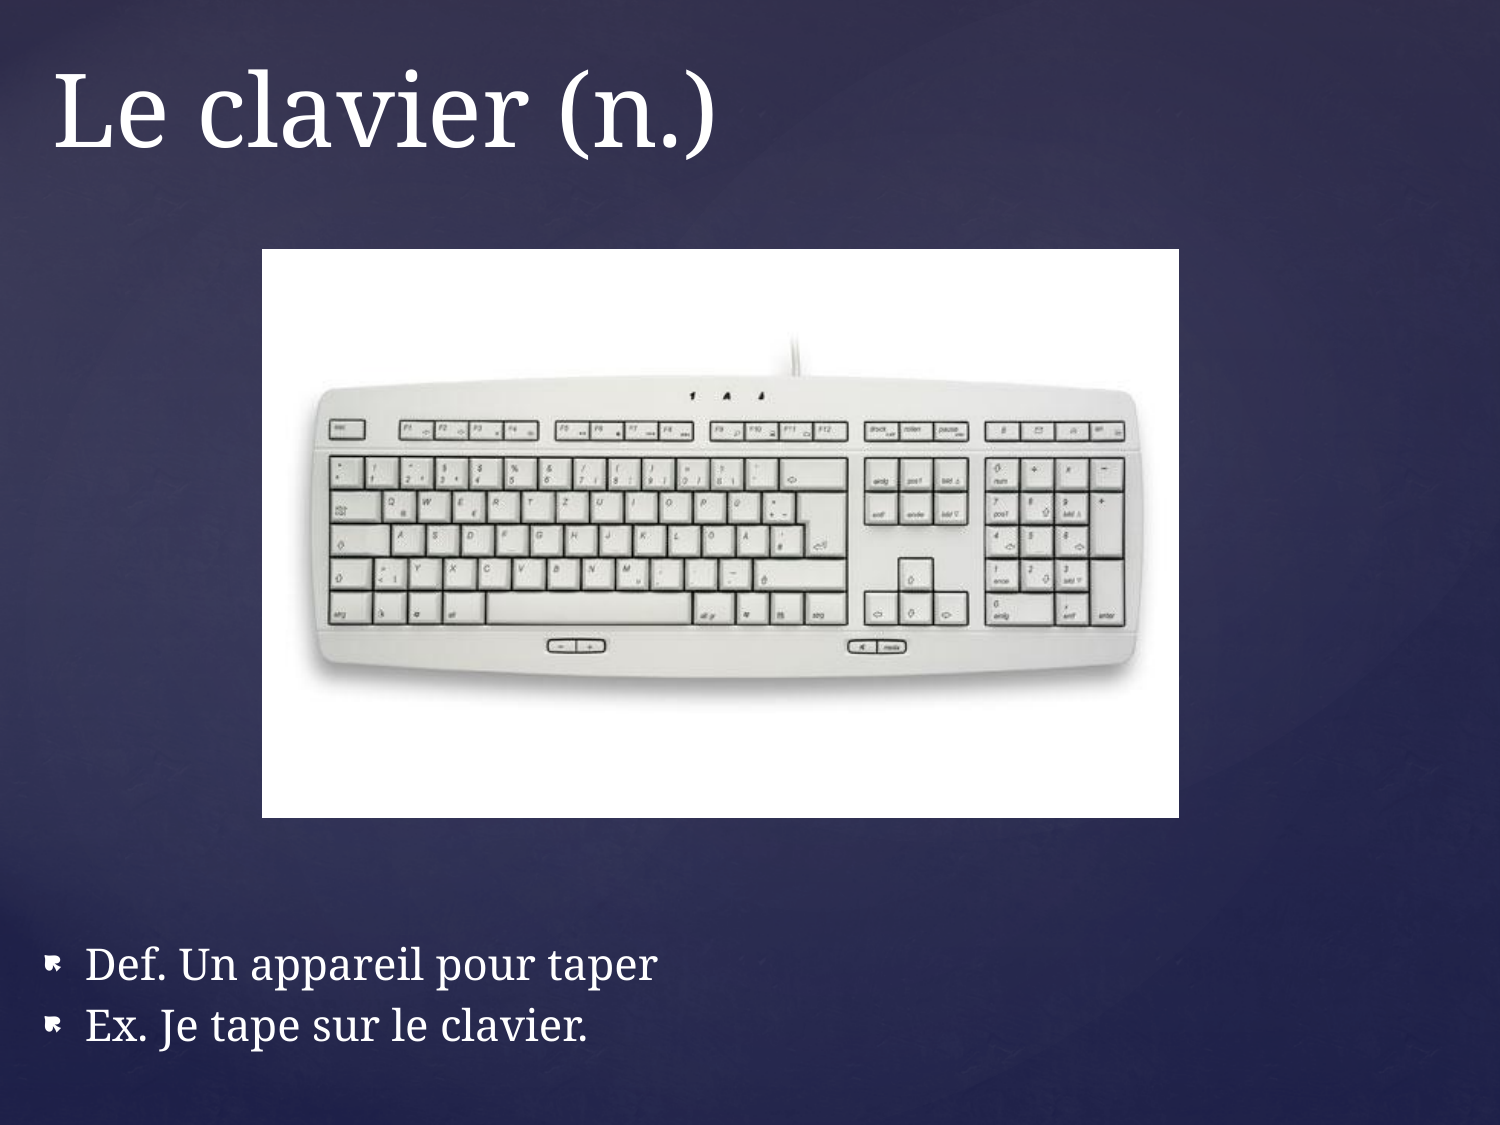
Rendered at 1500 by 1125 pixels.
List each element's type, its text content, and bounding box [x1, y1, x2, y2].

picture [261, 249, 1180, 818]
title Le clavier (n.) [37, 24, 1275, 175]
list Def. Un appareil pour taper Ex. Je tape sur le clavier. [24, 900, 1400, 1088]
